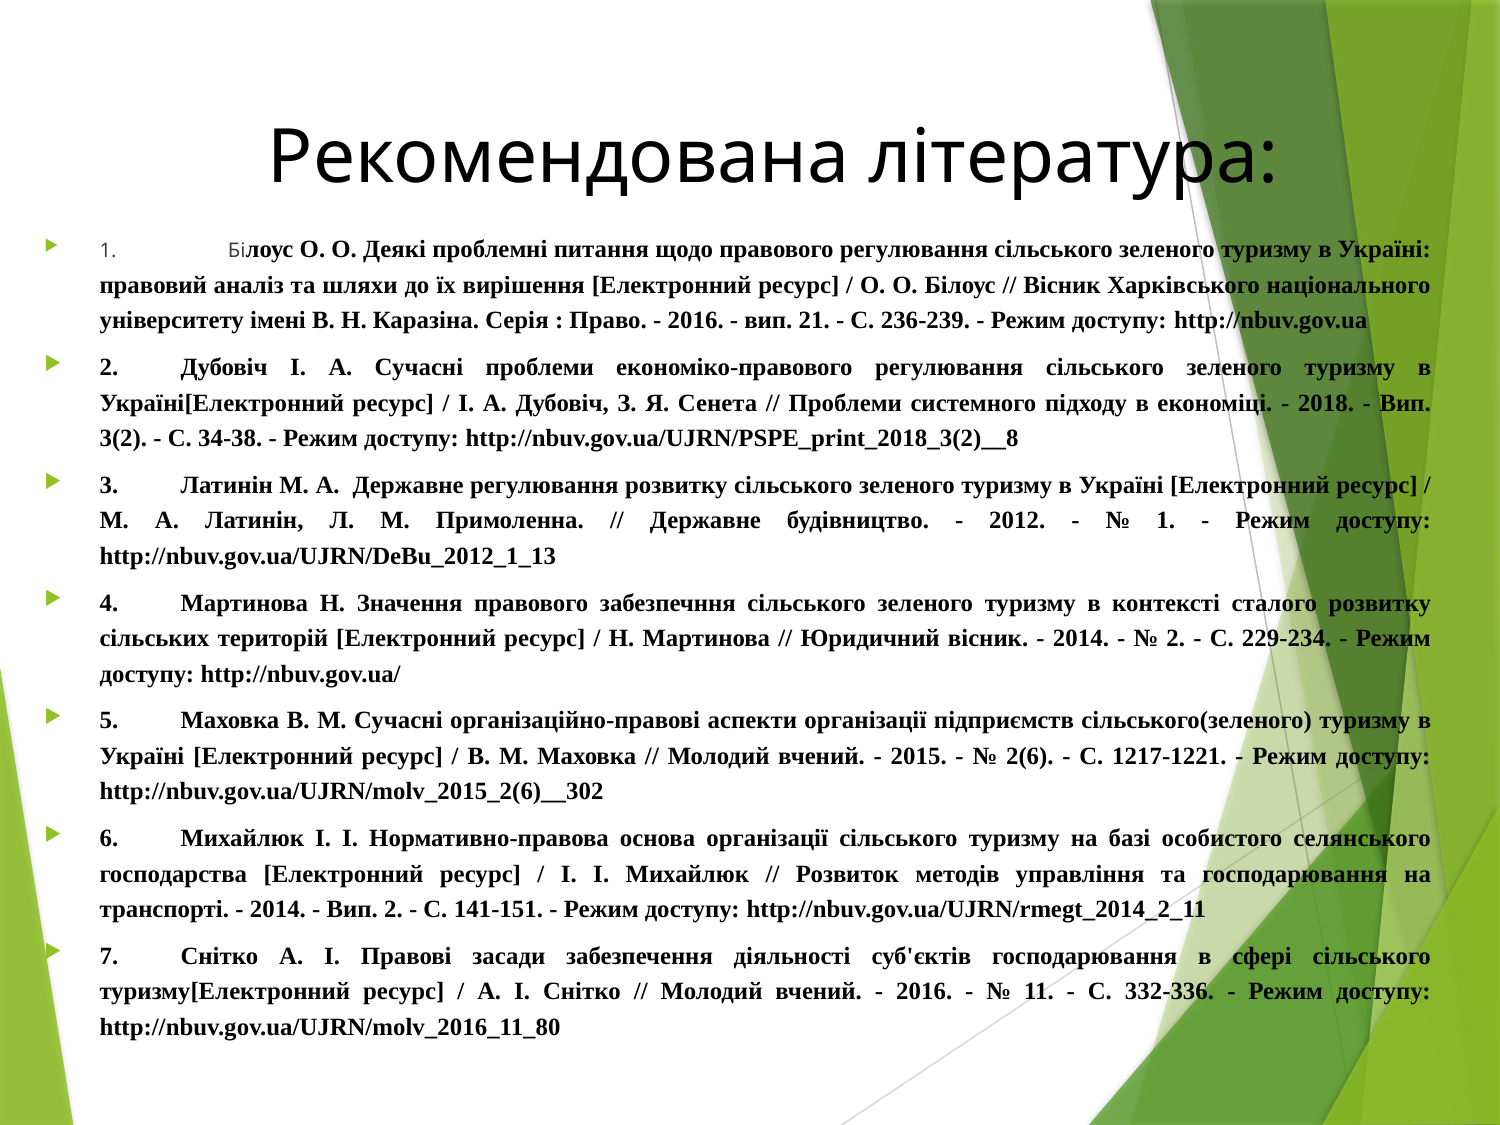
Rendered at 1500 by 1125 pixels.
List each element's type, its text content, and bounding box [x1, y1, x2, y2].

list 1. Білоус О. О. Деякі проблемні питання щодо правового регулювання сільського зеленого туризму в Україні: правовий аналіз та шляхи до їх вирішення [Електронний ресурс] / О. О. Білоус // Вісник Харківського національного університету імені В. Н. Каразіна. Серія : Право. - 2016. - вип. 21. - С. 236-239. - Режим доступу: http://nbuv.gov.ua 2. Дубовіч І. А. Сучасні проблеми економіко-правового регулювання сільського зеленого туризму в Україні[Електронний ресурс] / І. А. Дубовіч, З. Я. Сенета // Проблеми системного підходу в економіці. - 2018. - Вип. 3(2). - С. 34-38. - Режим доступу: http://nbuv.gov.ua/UJRN/PSPE_print_2018_3(2)__8 3. Латинін М. А. Державне регулювання розвитку сільського зеленого туризму в Україні [Електронний ресурс] / М. А. Латинін, Л. М. Примоленна. // Державне будівництво. - 2012. - № 1. - Режим доступу: http://nbuv.gov.ua/UJRN/DeBu_2012_1_13 4. Мартинова Н. Значення правового забезпечння сільського зеленого туризму в контексті сталого розвитку сільських територій [Електронний ресурс] / Н. Мартинова // Юридичний вісник. - 2014. - № 2. - С. 229-234. - Режим доступу: http://nbuv.gov.ua/ 5. Маховка В. М. Сучасні організаційно-правові аспекти організації підприємств сільського(зеленого) туризму в Україні [Електронний ресурс] / В. М. Маховка // Молодий вчений. - 2015. - № 2(6). - С. 1217-1221. - Режим доступу: http://nbuv.gov.ua/UJRN/molv_2015_2(6)__302 6. Михайлюк І. І. Нормативно-правова основа організації сільського туризму на базі особистого селянського господарства [Електронний ресурс] / І. І. Михайлюк // Розвиток методів управління та господарювання на транспорті. - 2014. - Вип. 2. - С. 141-151. - Режим доступу: http://nbuv.gov.ua/UJRN/rmegt_2014_2_11 7. Снітко А. І. Правові засади забезпечення діяльності суб'єктів господарювання в сфері сільського туризму[Електронний ресурс] / А. І. Снітко // Молодий вчений. - 2016. - № 11. - С. 332-336. - Режим доступу: http://nbuv.gov.ua/UJRN/molv_2016_11_80 [29, 219, 1447, 1071]
title Рекомендована література: [99, 99, 1447, 219]
